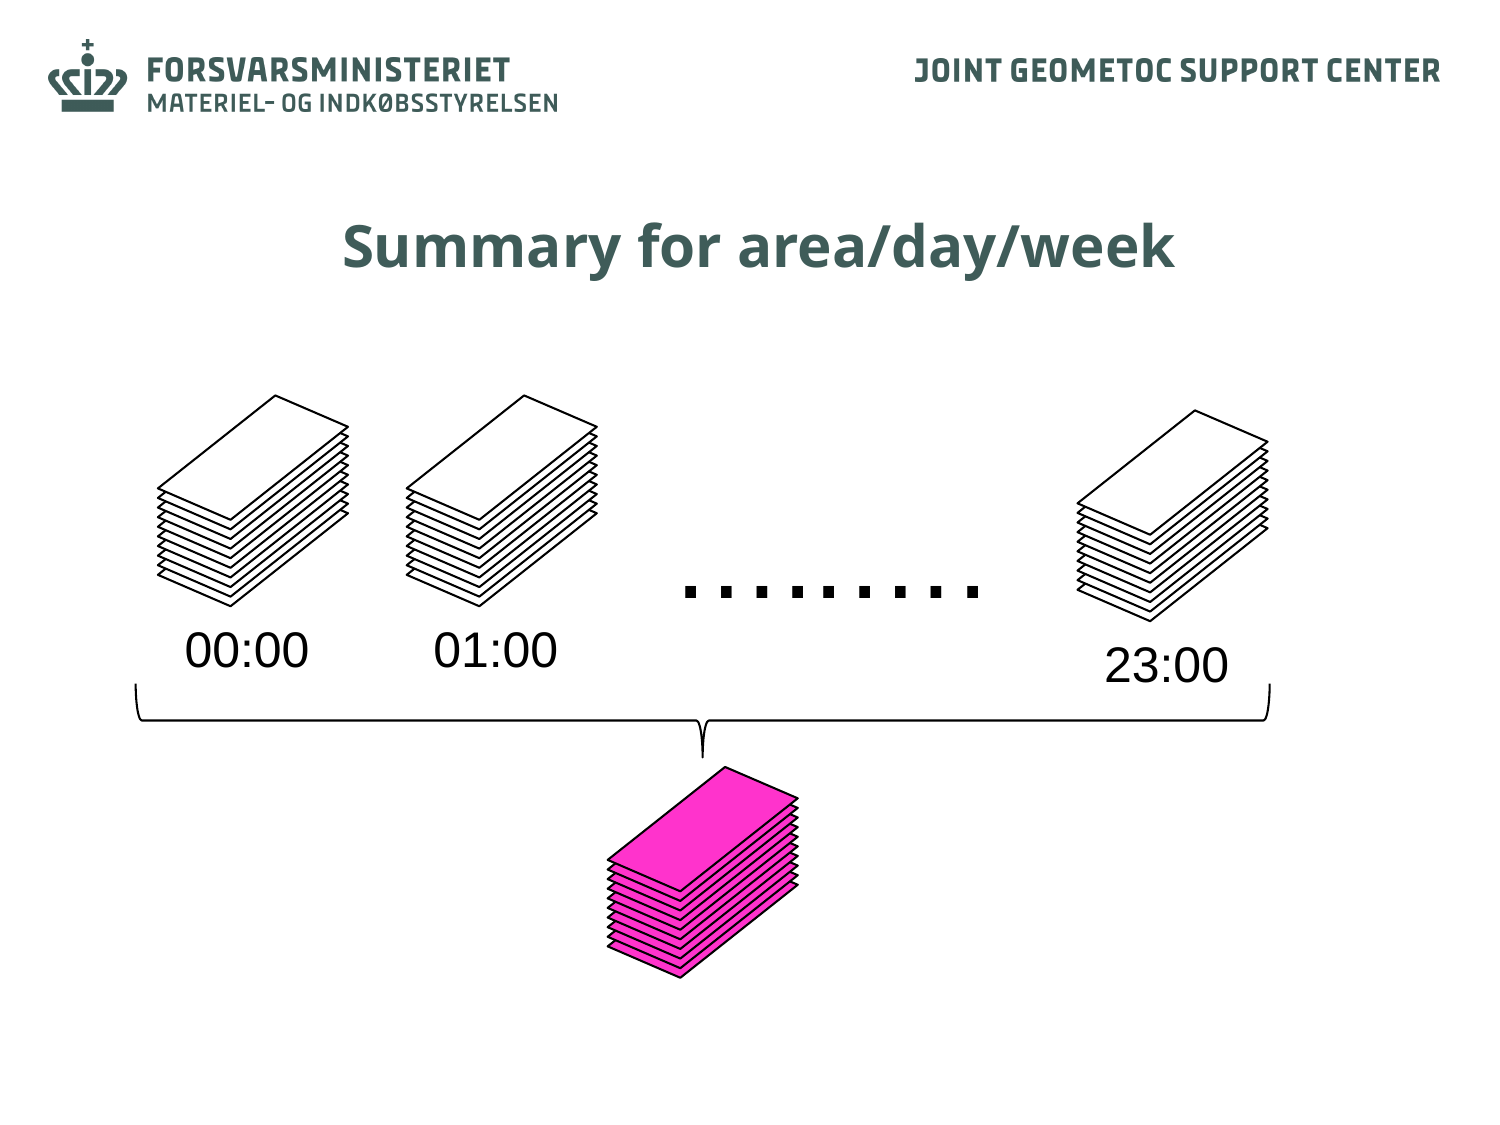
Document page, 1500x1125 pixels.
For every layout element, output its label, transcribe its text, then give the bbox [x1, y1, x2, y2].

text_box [608, 794, 797, 951]
text_box …..…. [655, 478, 1034, 629]
text_box Summary for area/day/week [112, 202, 1406, 287]
text_box [135, 683, 1269, 758]
picture [48, 39, 557, 112]
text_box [159, 422, 347, 686]
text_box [1078, 437, 1267, 701]
picture [915, 58, 1440, 82]
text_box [407, 422, 596, 686]
